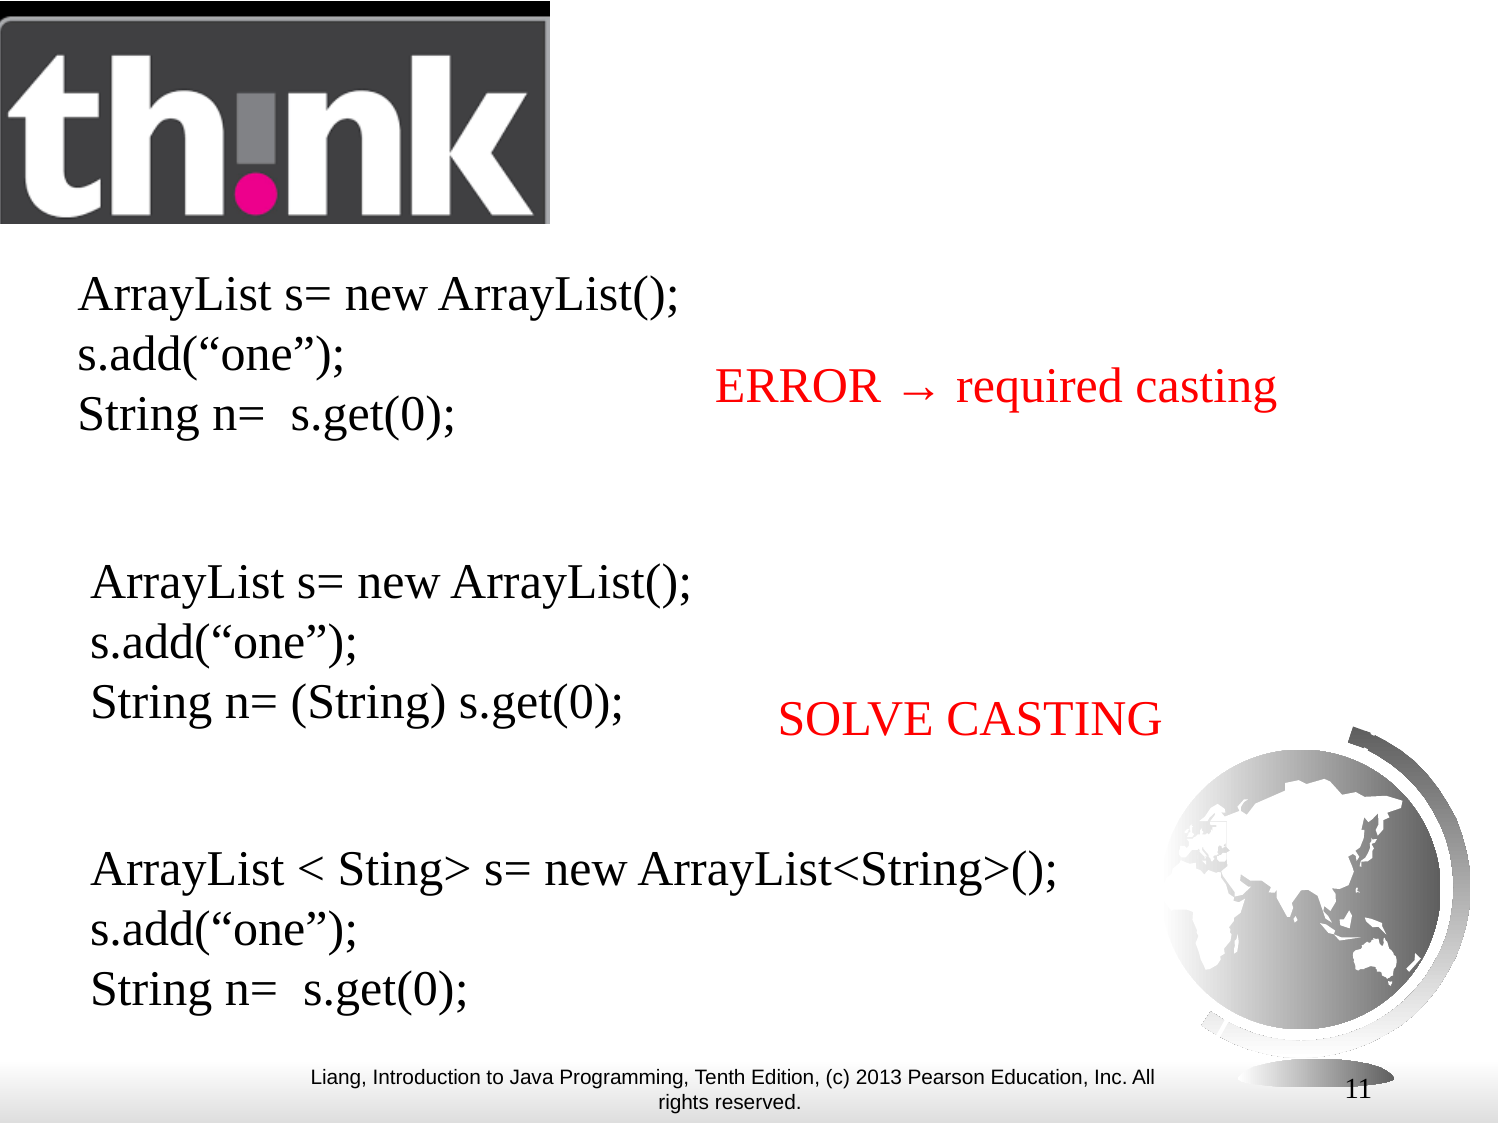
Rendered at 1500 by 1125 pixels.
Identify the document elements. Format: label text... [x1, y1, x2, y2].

text_box ArrayList s= new ArrayList(); s.add(“one”); String n= (String) s.get(0); [75, 540, 1325, 738]
text_box 11 [1074, 1049, 1388, 1125]
text_box ERROR → required casting [699, 344, 1475, 421]
text_box ArrayList < Sting> s= new ArrayList<String>(); s.add(“one”); String n= s.get(0); [75, 828, 1325, 1025]
picture [0, 1, 551, 224]
text_box SOLVE CASTING [762, 678, 1288, 754]
text_box ArrayList s= new ArrayList(); s.add(“one”); String n= s.get(0); [62, 253, 1313, 450]
